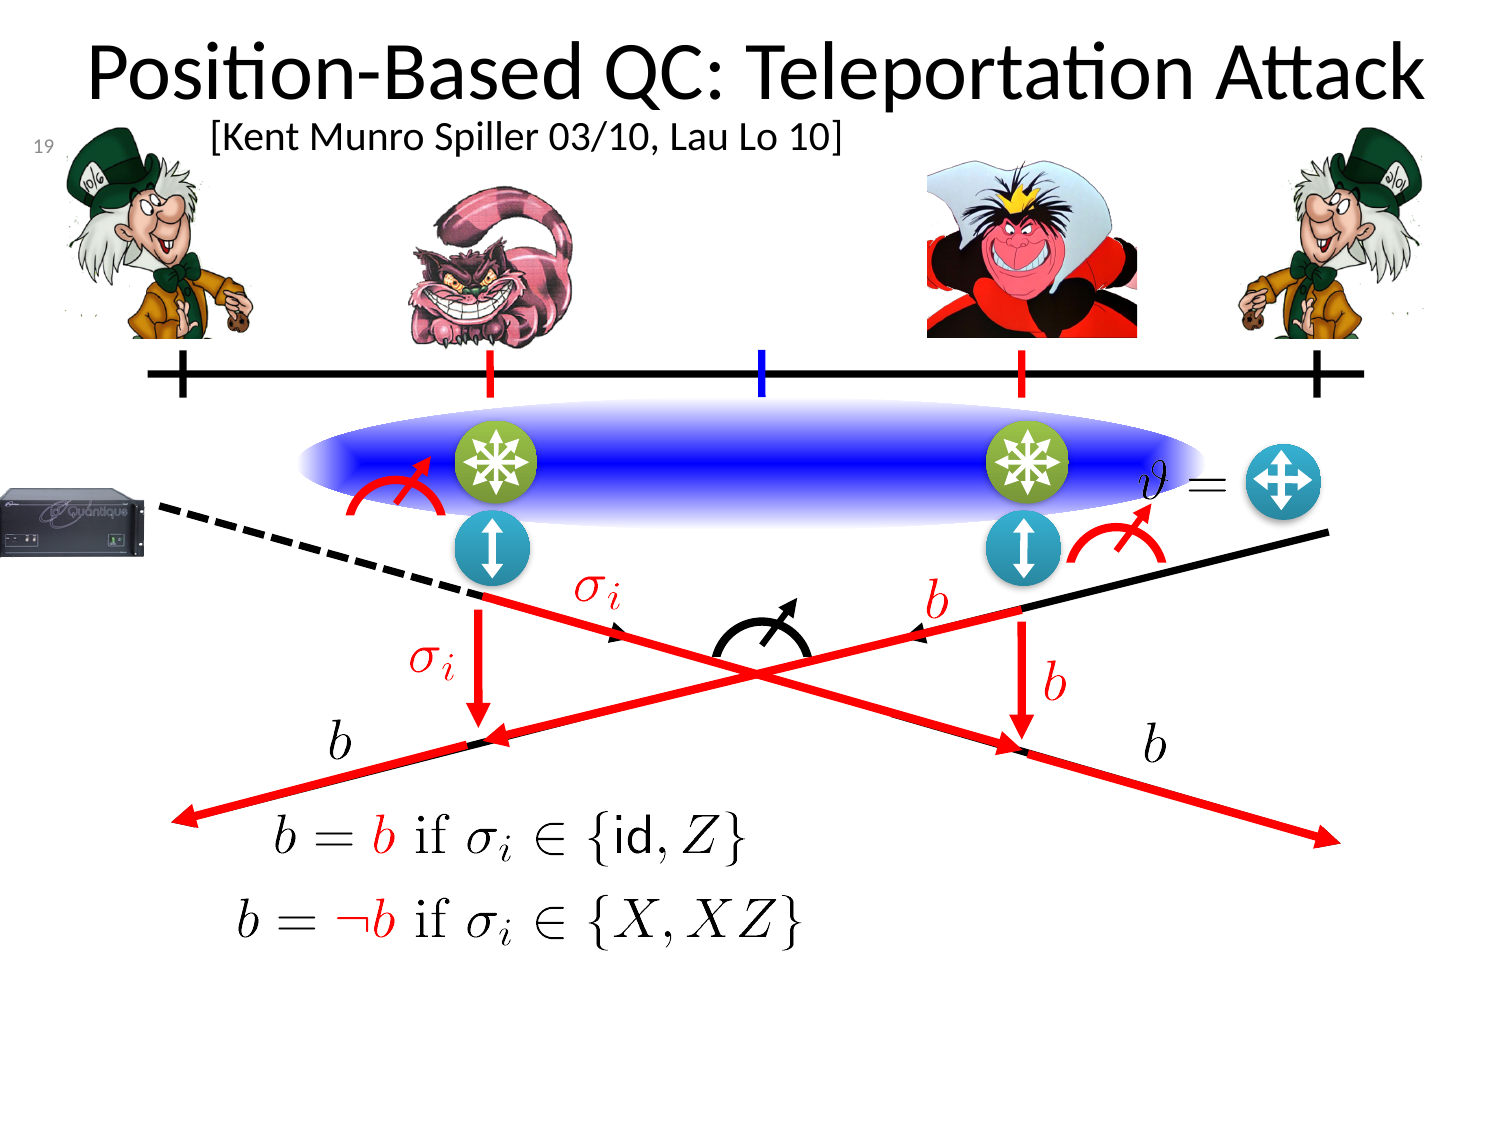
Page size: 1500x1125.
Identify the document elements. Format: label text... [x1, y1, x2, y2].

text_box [926, 160, 1138, 398]
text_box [296, 396, 1207, 531]
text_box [64, 125, 254, 398]
picture [236, 810, 803, 957]
title Position-Based QC: Teleportation Attack [71, 8, 1447, 149]
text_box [407, 609, 477, 729]
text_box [1236, 125, 1424, 398]
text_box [407, 185, 573, 398]
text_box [170, 704, 633, 823]
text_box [482, 573, 1022, 741]
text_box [891, 713, 1341, 844]
picture [0, 478, 149, 563]
text_box [Kent Munro Spiller 03/10, Lau Lo 10] [194, 101, 892, 173]
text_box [324, 455, 467, 587]
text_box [903, 444, 1330, 639]
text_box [454, 510, 530, 587]
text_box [1026, 646, 1068, 740]
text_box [985, 510, 1062, 587]
